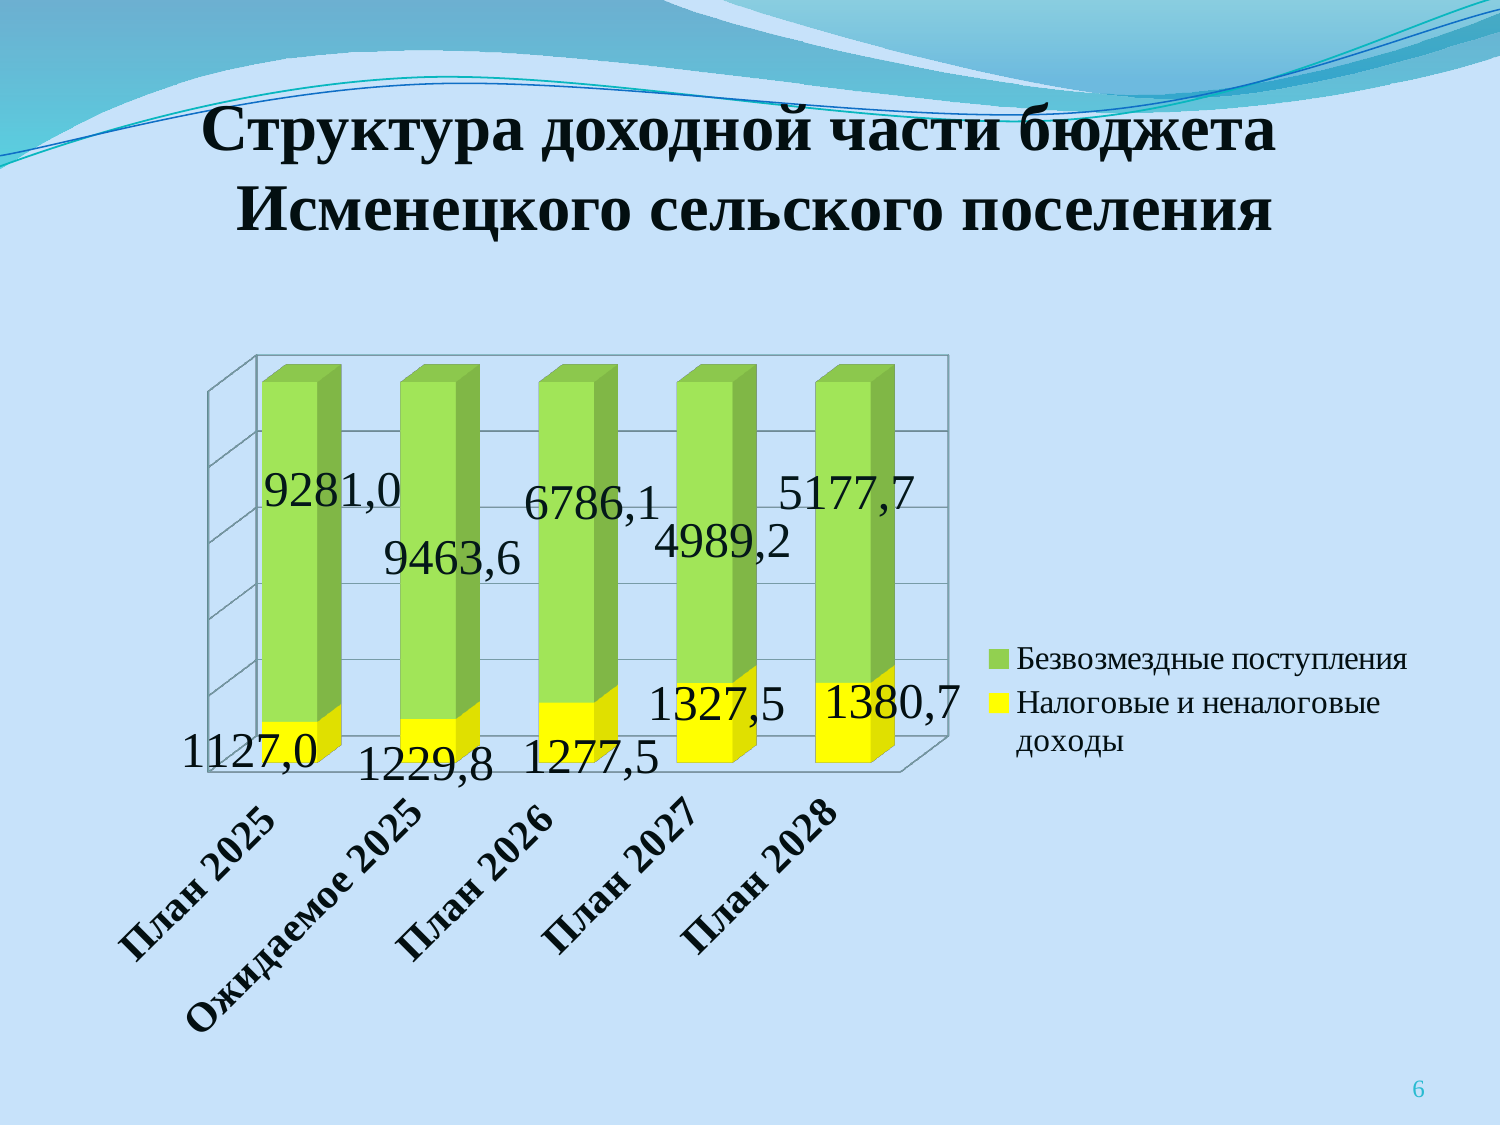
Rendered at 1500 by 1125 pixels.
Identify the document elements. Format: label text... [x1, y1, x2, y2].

slide_number 6 [1299, 1073, 1425, 1103]
chart [81, 339, 1433, 1061]
title Структура доходной части бюджета Исменецкого сельского поселения [58, 35, 1454, 244]
